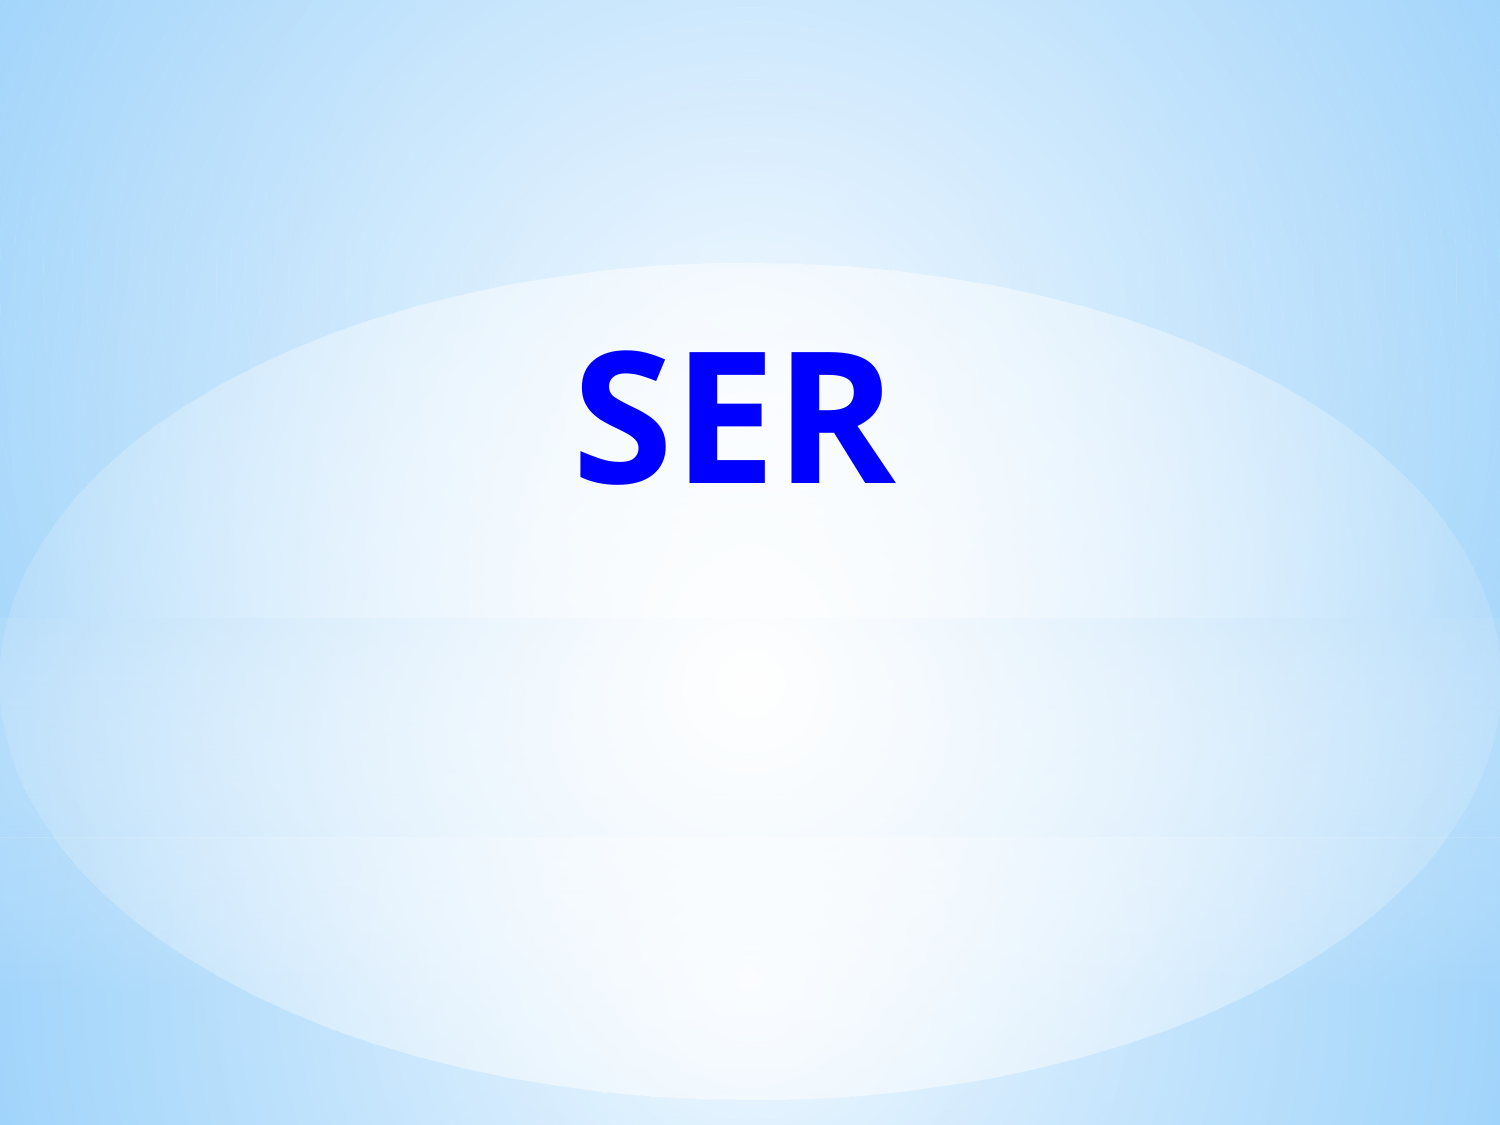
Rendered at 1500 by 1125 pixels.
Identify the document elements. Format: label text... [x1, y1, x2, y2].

text_box SER [557, 292, 912, 528]
